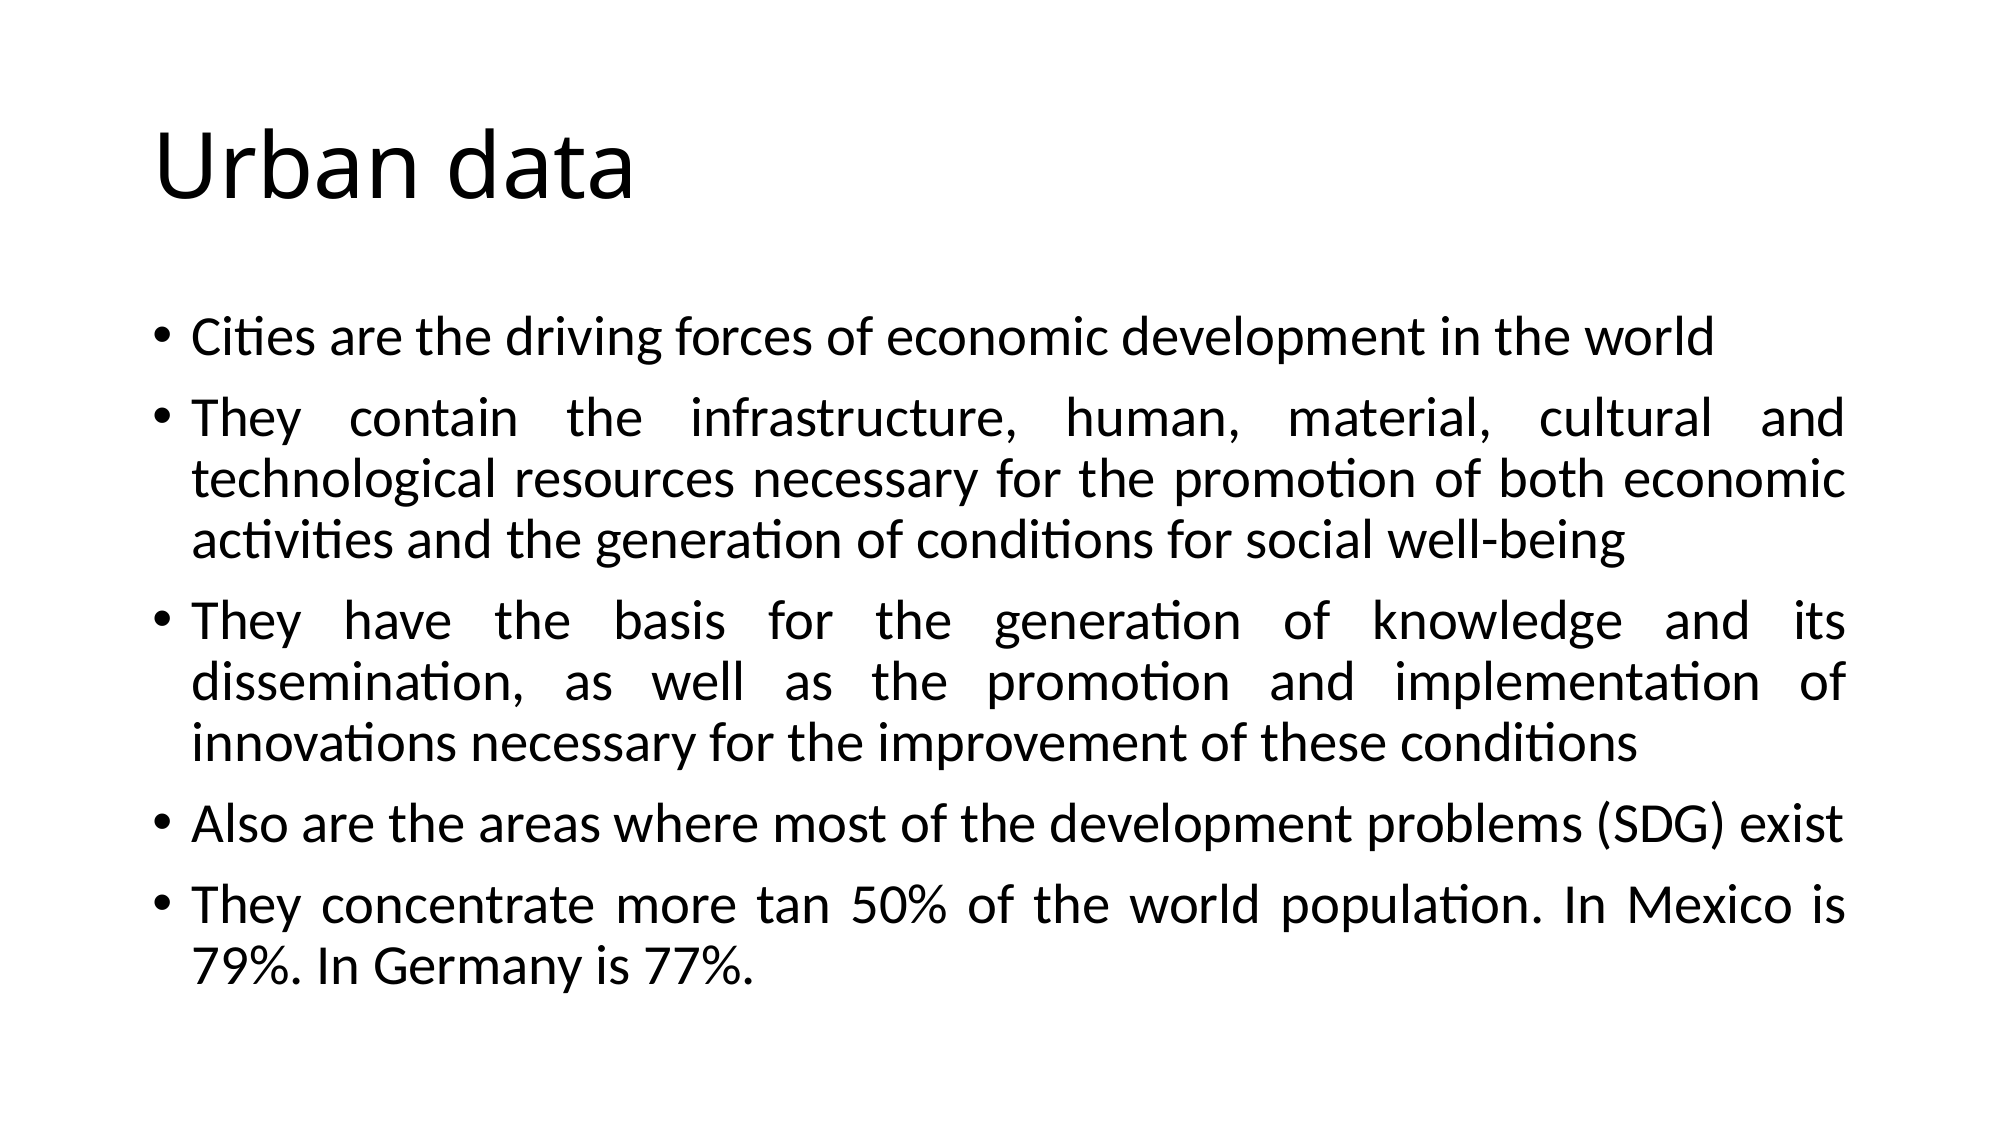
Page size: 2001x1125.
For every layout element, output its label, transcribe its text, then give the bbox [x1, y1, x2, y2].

list Cities are the driving forces of economic development in the world They contain the infrastructure, human, material, cultural and technological resources necessary for the promotion of both economic activities and the generation of conditions for social well-being They have the basis for the generation of knowledge and its dissemination, as well as the promotion and implementation of innovations necessary for the improvement of these conditions Also are the areas where most of the development problems (SDG) exist They concentrate more tan 50% of the world population. In Mexico is 79%. In Germany is 77%. [137, 299, 1863, 1014]
title Urban data [137, 59, 1863, 278]
